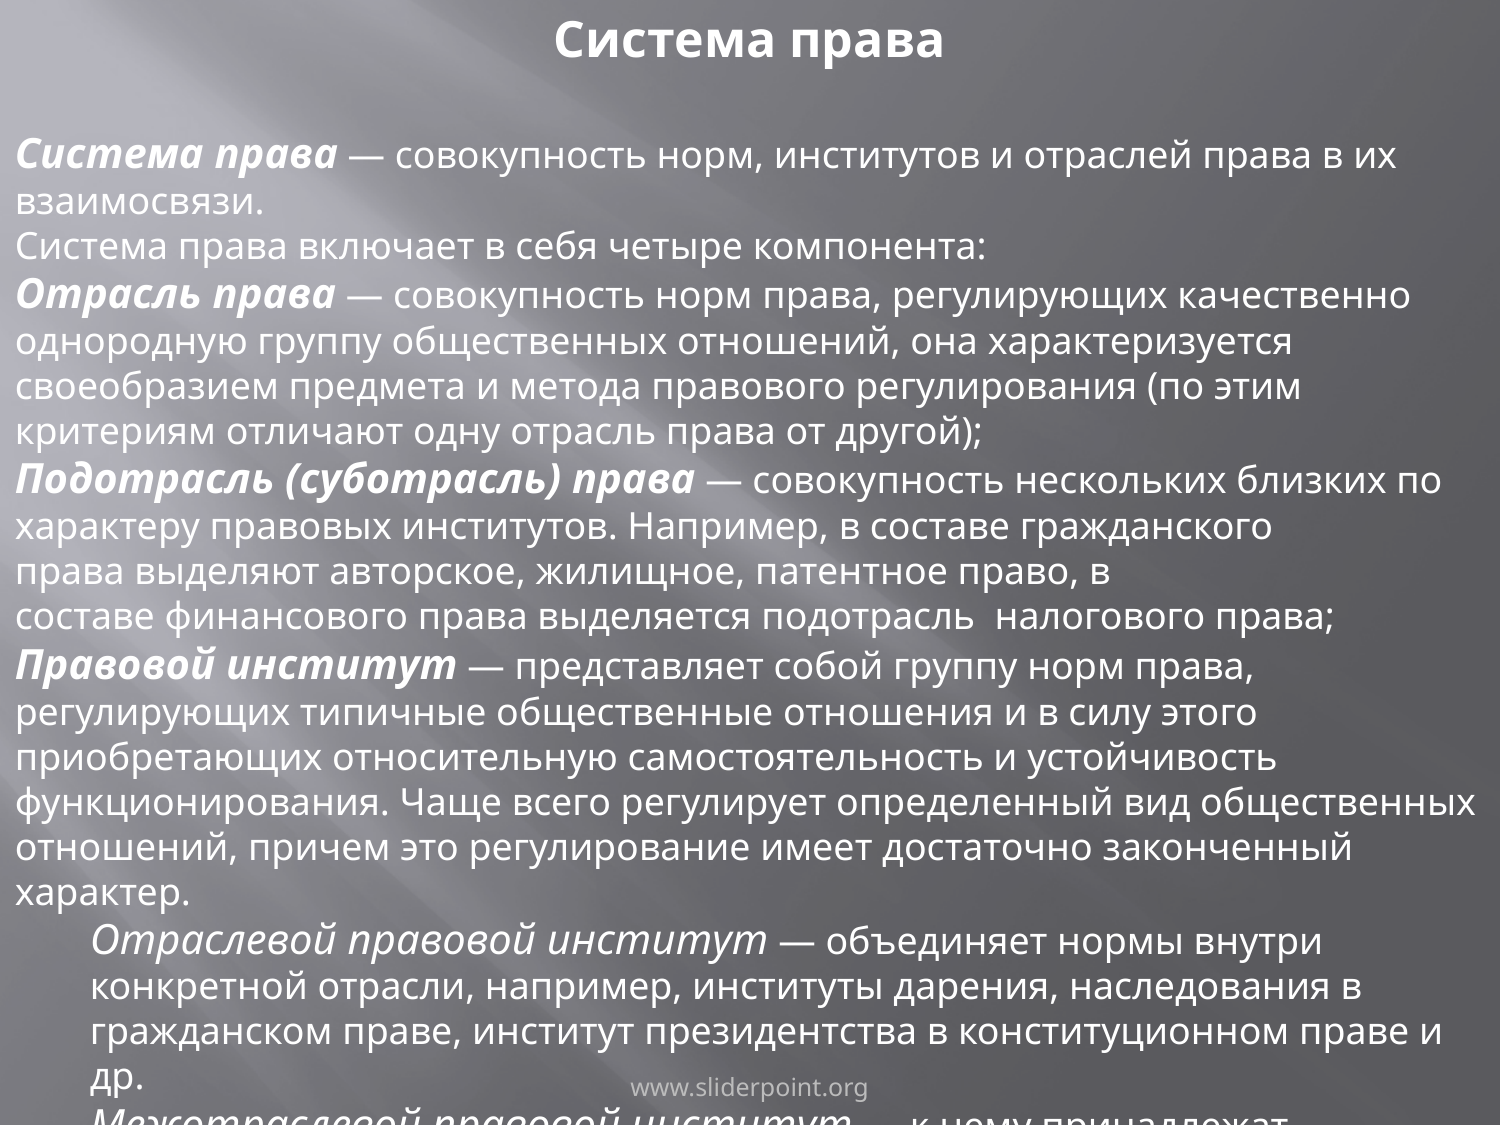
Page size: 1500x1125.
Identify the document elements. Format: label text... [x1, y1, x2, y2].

footer www.sliderpoint.org [512, 1052, 988, 1113]
text_box Система права Система права — совокупность норм, институтов и отраслей права в их взаимосвязи. Система права включает в себя четыре компонента: Отрасль права — совокупность норм права, регулирующих качественно однородную группу общественных отношений, она характеризуется своеобразием предмета и метода правового регулирования (по этим критериям отличают одну отрасль права от другой); Подотрасль (суботрасль) права — совокупность нескольких близких по характеру правовых институтов. Например, в составе гражданского права выделяют авторское, жилищное, патентное право, в составе финансового права выделяется подотрасль налогового права; Правовой институт — представляет собой группу норм права, регулирующих типичные общественные отношения и в силу этого приобретающих относительную самостоятельность и устойчивость функционирования. Чаще всего регулирует определенный вид общественных отношений, причем это регулирование имеет достаточно законченный характер. Отраслевой правовой институт — объединяет нормы внутри конкретной отрасли, например, институты дарения, наследования в гражданском праве, институт президентства в конституционном праве и др. Межотраслевой правовой институт — к нему принадлежат институты, которые регулируют общественные отношения, относящиеся к двум или более отраслям права, например, институт собственности, юридической ответственности, институт договора и пр. [0, 0, 1500, 1125]
